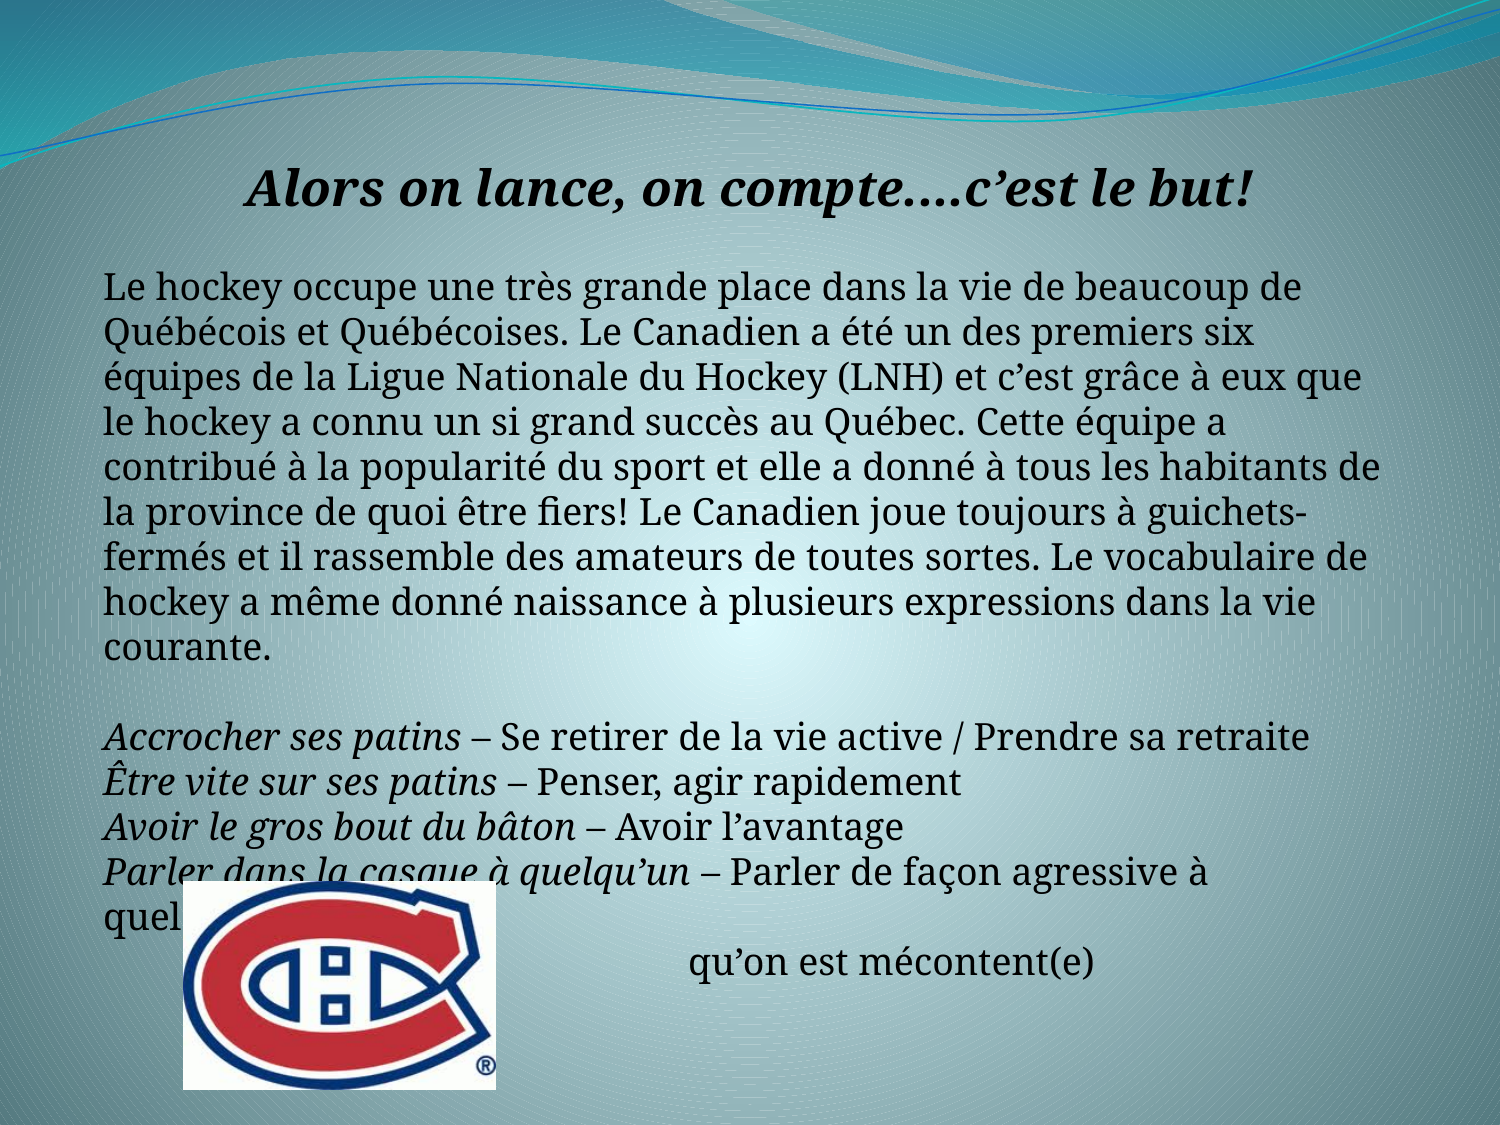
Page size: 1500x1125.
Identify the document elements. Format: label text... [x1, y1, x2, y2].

picture [182, 881, 496, 1090]
text_box Alors on lance, on compte....c’est le but! [159, 148, 1341, 224]
text_box Le hockey occupe une très grande place dans la vie de beaucoup de Québécois et Québécoises. Le Canadien a été un des premiers six équipes de la Ligue Nationale du Hockey (LNH) et c’est grâce à eux que le hockey a connu un si grand succès au Québec. Cette équipe a contribué à la popularité du sport et elle a donné à tous les habitants de la province de quoi être fiers! Le Canadien joue toujours à guichets-fermés et il rassemble des amateurs de toutes sortes. Le vocabulaire de hockey a même donné naissance à plusieurs expressions dans la vie courante. Accrocher ses patins – Se retirer de la vie active / Prendre sa retraite Être vite sur ses patins – Penser, agir rapidement Avoir le gros bout du bâton – Avoir l’avantage Parler dans la casque à quelqu’un – Parler de façon agressive à quelqu’un parce qu’on est mécontent(e) [88, 255, 1412, 991]
